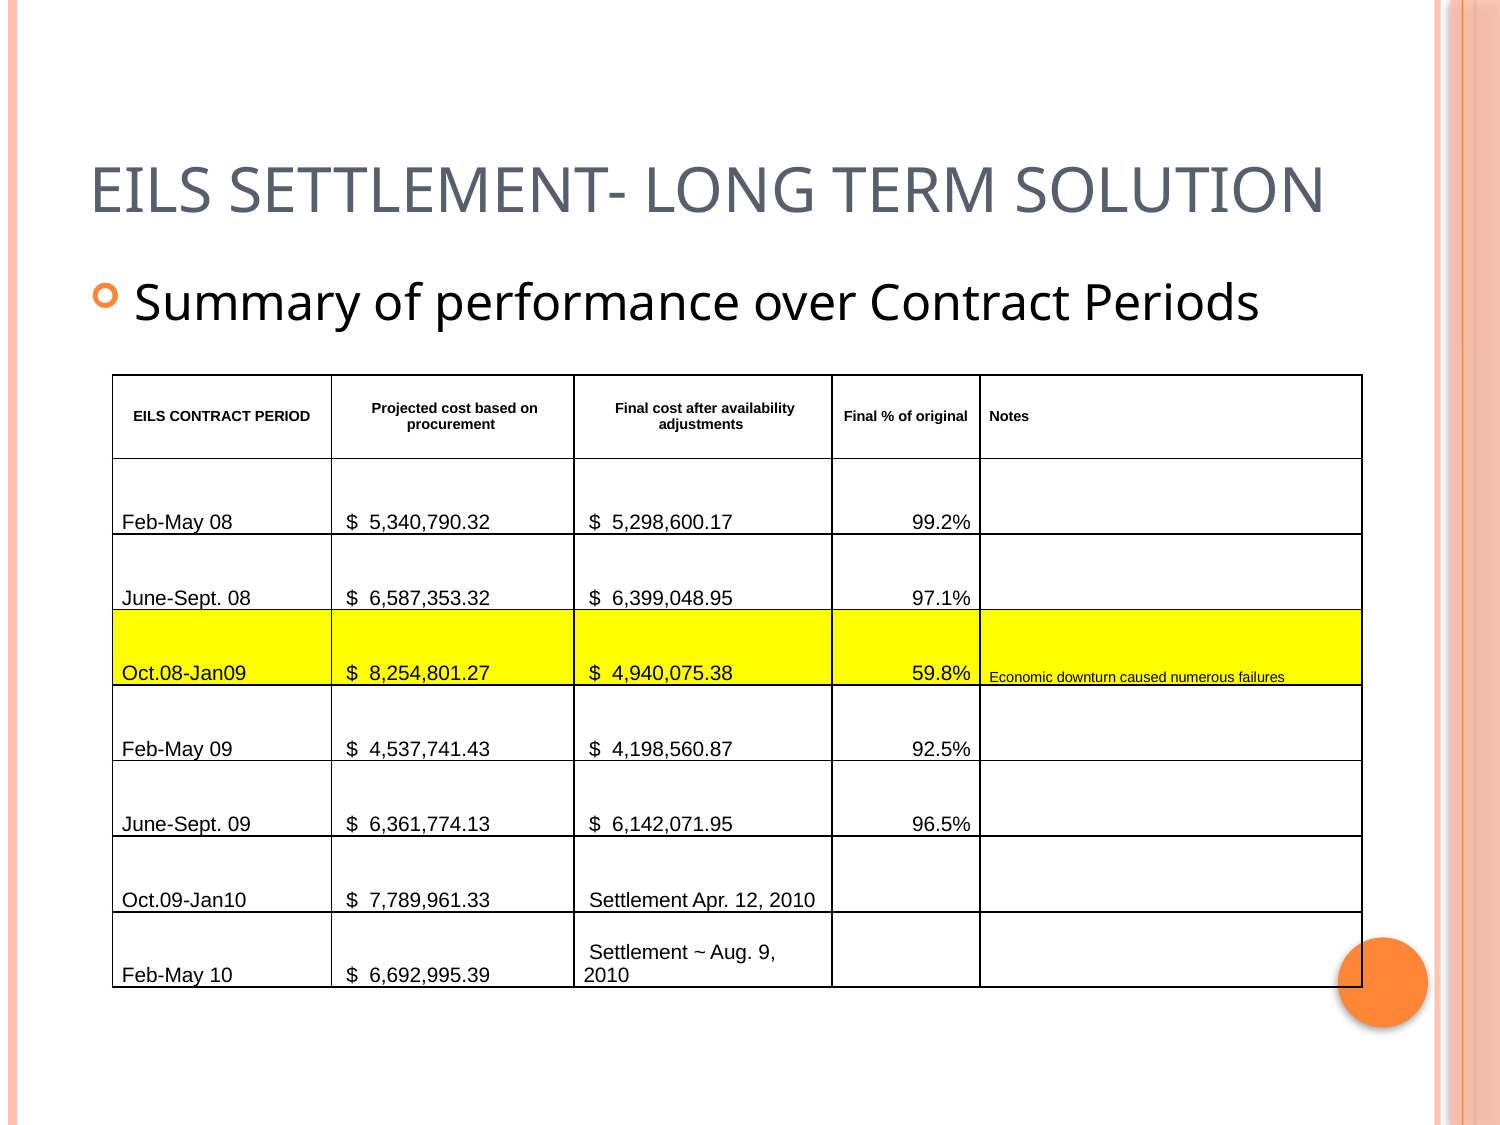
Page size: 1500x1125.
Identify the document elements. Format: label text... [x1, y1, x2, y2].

table_header Final cost after availability adjustments [575, 376, 831, 458]
table_cell $ 6,692,995.39 [332, 913, 573, 986]
table_header Projected cost based on procurement [332, 376, 573, 458]
table_cell $ 6,361,774.13 [332, 761, 573, 835]
table_cell $ 4,940,075.38 [575, 610, 831, 684]
table_cell 96.5% [833, 761, 979, 835]
table_cell June-Sept. 09 [113, 761, 331, 835]
table_cell [981, 761, 1361, 835]
table_cell [833, 837, 979, 911]
table_cell Feb-May 10 [113, 913, 331, 986]
table_header Final % of original [833, 376, 979, 458]
table_cell Feb-May 08 [113, 459, 331, 533]
table_cell [981, 535, 1361, 609]
table_header Notes [981, 376, 1361, 458]
table_cell [981, 686, 1361, 760]
table_cell $ 4,198,560.87 [575, 686, 831, 760]
table_cell $ 5,340,790.32 [332, 459, 573, 533]
table_cell 92.5% [833, 686, 979, 760]
table_cell $ 6,399,048.95 [575, 535, 831, 609]
table_cell Settlement Apr. 12, 2010 [575, 837, 831, 911]
table_cell $ 6,142,071.95 [575, 761, 831, 835]
list Summary of performance over Contract Periods [75, 262, 1300, 488]
table_cell Feb-May 09 [113, 686, 331, 760]
table_cell June-Sept. 08 [113, 535, 331, 609]
table_cell Settlement ~ Aug. 9, 2010 [575, 913, 831, 986]
table_cell Oct.09-Jan10 [113, 837, 331, 911]
table_cell 97.1% [833, 535, 979, 609]
table_cell $ 6,587,353.32 [332, 535, 573, 609]
table_cell $ 5,298,600.17 [575, 459, 831, 533]
table_cell Economic downturn caused numerous failures [981, 610, 1361, 684]
table_cell [833, 913, 979, 986]
table_cell $ 8,254,801.27 [332, 610, 573, 684]
title EILS Settlement- Long Term Solution [75, 45, 1363, 233]
table_cell [981, 913, 1361, 986]
table_cell [981, 459, 1361, 533]
table_cell 99.2% [833, 459, 979, 533]
table_cell $ 4,537,741.43 [332, 686, 573, 760]
table_cell 59.8% [833, 610, 979, 684]
table_cell $ 7,789,961.33 [332, 837, 573, 911]
table_header EILS CONTRACT PERIOD [113, 376, 331, 458]
table_cell [981, 837, 1361, 911]
table_cell Oct.08-Jan09 [113, 610, 331, 684]
